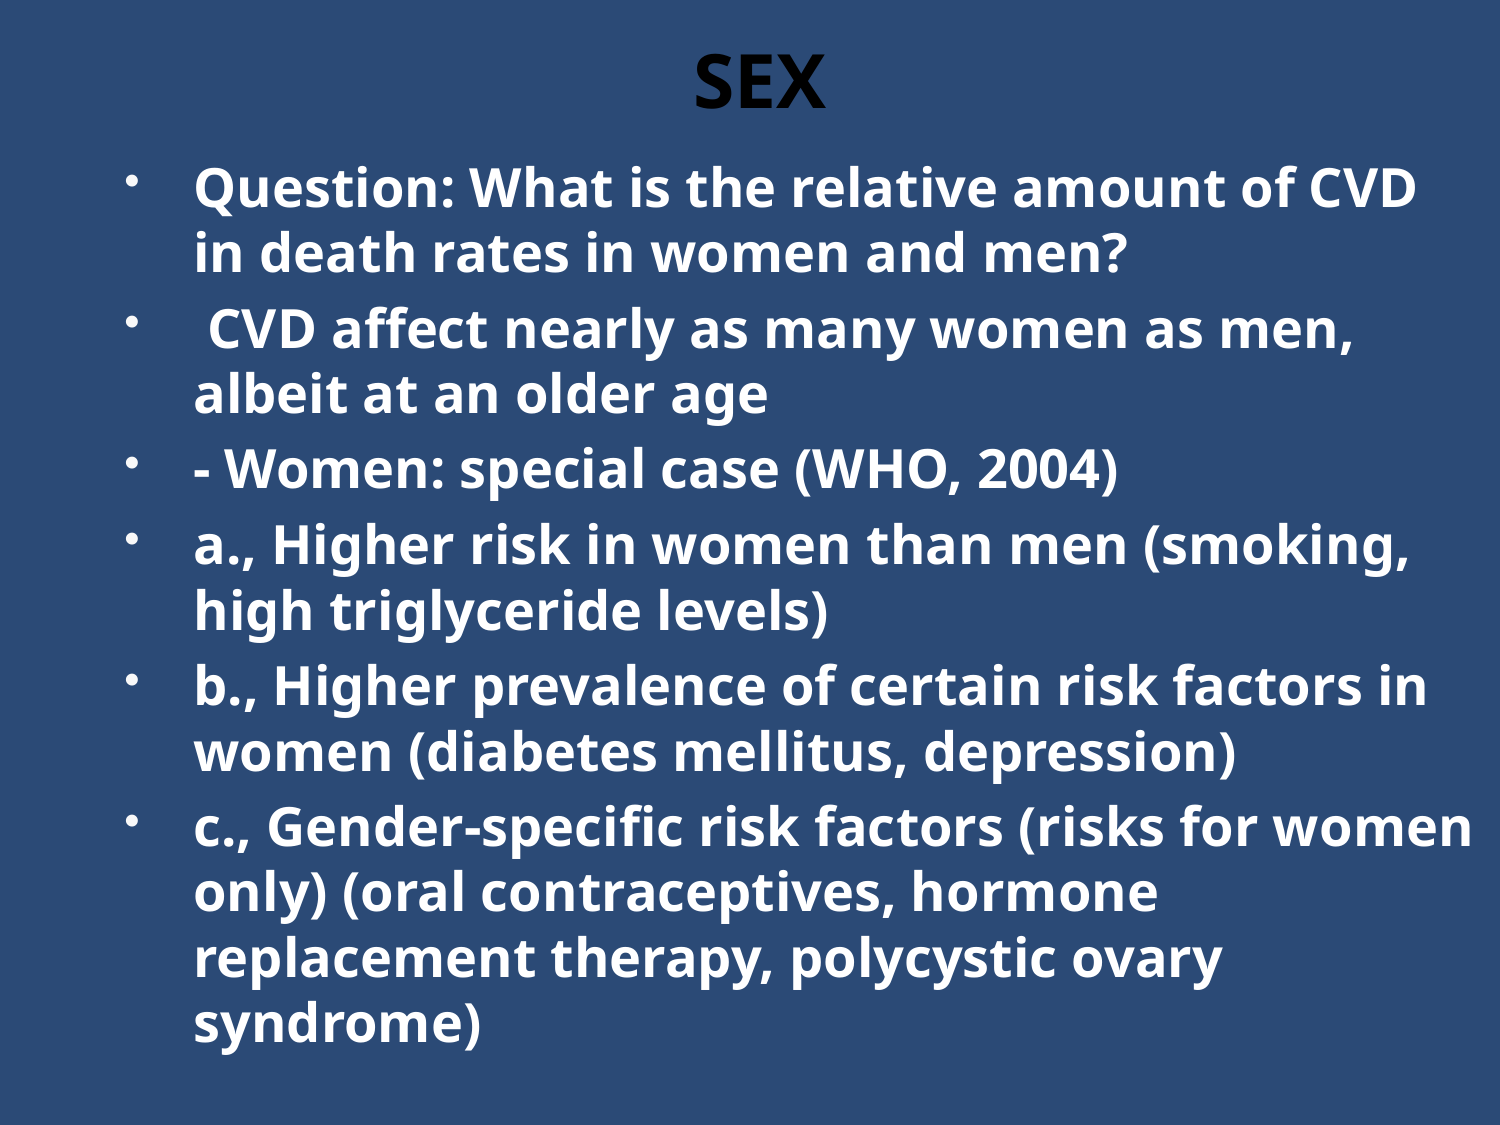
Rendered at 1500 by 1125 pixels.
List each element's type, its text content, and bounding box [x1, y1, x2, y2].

title SEX [85, 0, 1436, 173]
list Question: What is the relative amount of CVD in death rates in women and men? CVD affect nearly as many women as men, albeit at an older age - Women: special case (WHO, 2004) a., Higher risk in women than men (smoking, high triglyceride levels) b., Higher prevalence of certain risk factors in women (diabetes mellitus, depression) c., Gender-specific risk factors (risks for women only) (oral contraceptives, hormone replacement therapy, polycystic ovary syndrome) [88, 145, 1500, 1125]
